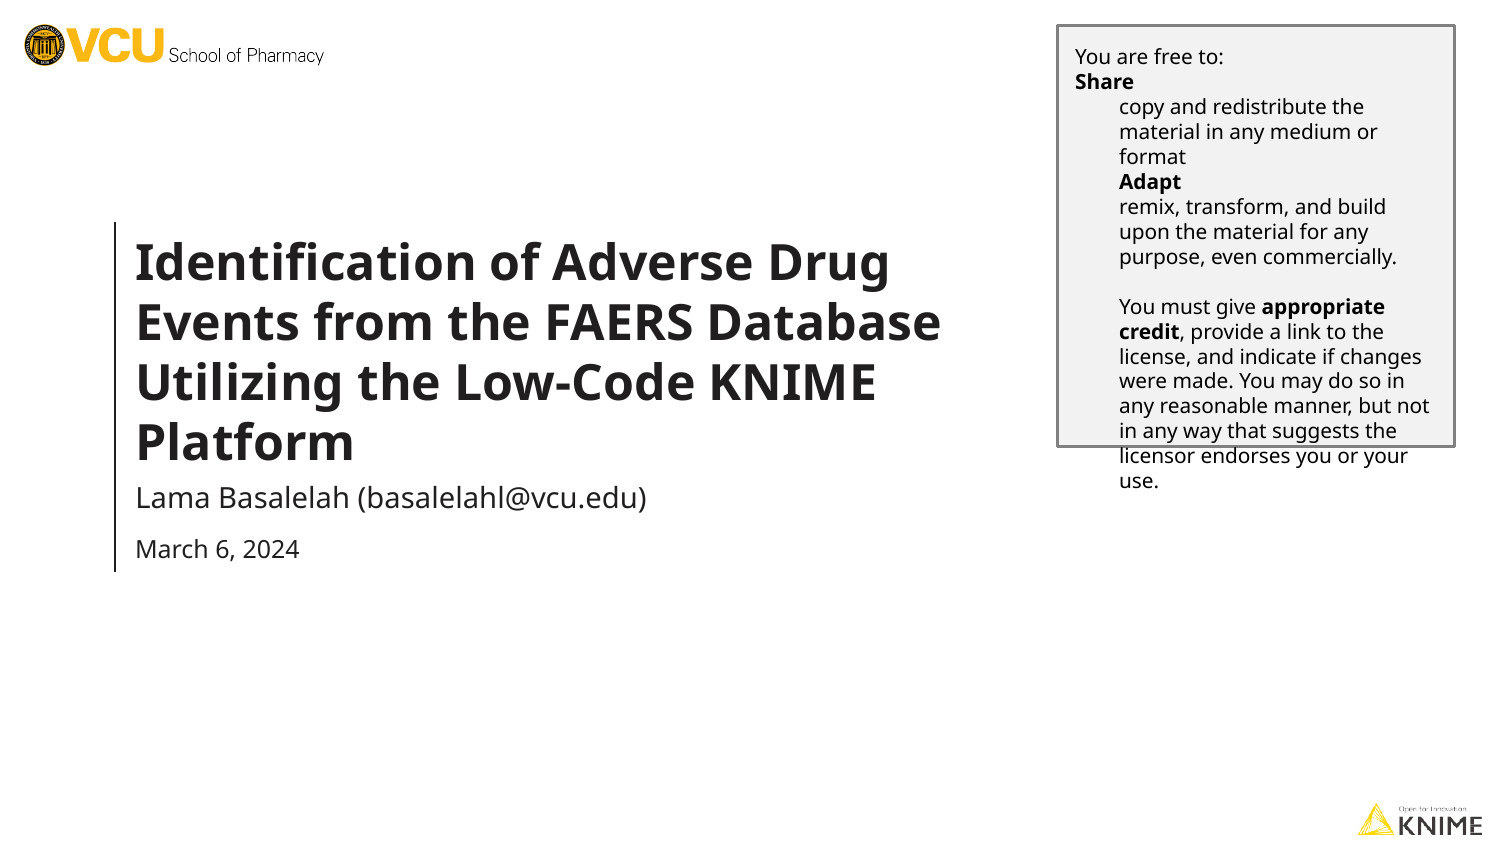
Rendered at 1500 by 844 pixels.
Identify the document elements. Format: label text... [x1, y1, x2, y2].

picture [24, 24, 324, 66]
title Identification of Adverse Drug Events from the FAERS Database Utilizing the Low-Code KNIME Platform [120, 287, 1025, 414]
picture [1356, 802, 1482, 835]
text_box You are free to: Share copy and redistribute the material in any medium or format Adapt remix, transform, and build upon the material for any purpose, even commercially. You must give appropriate credit, provide a link to the license, and indicate if changes were made. You may do so in any reasonable manner, but not in any way that suggests the licensor endorses you or your use. [1057, 25, 1455, 447]
list March 6, 2024 [120, 529, 768, 569]
subtitle Lama Basalelah (basalelahl@vcu.edu) [120, 477, 768, 516]
